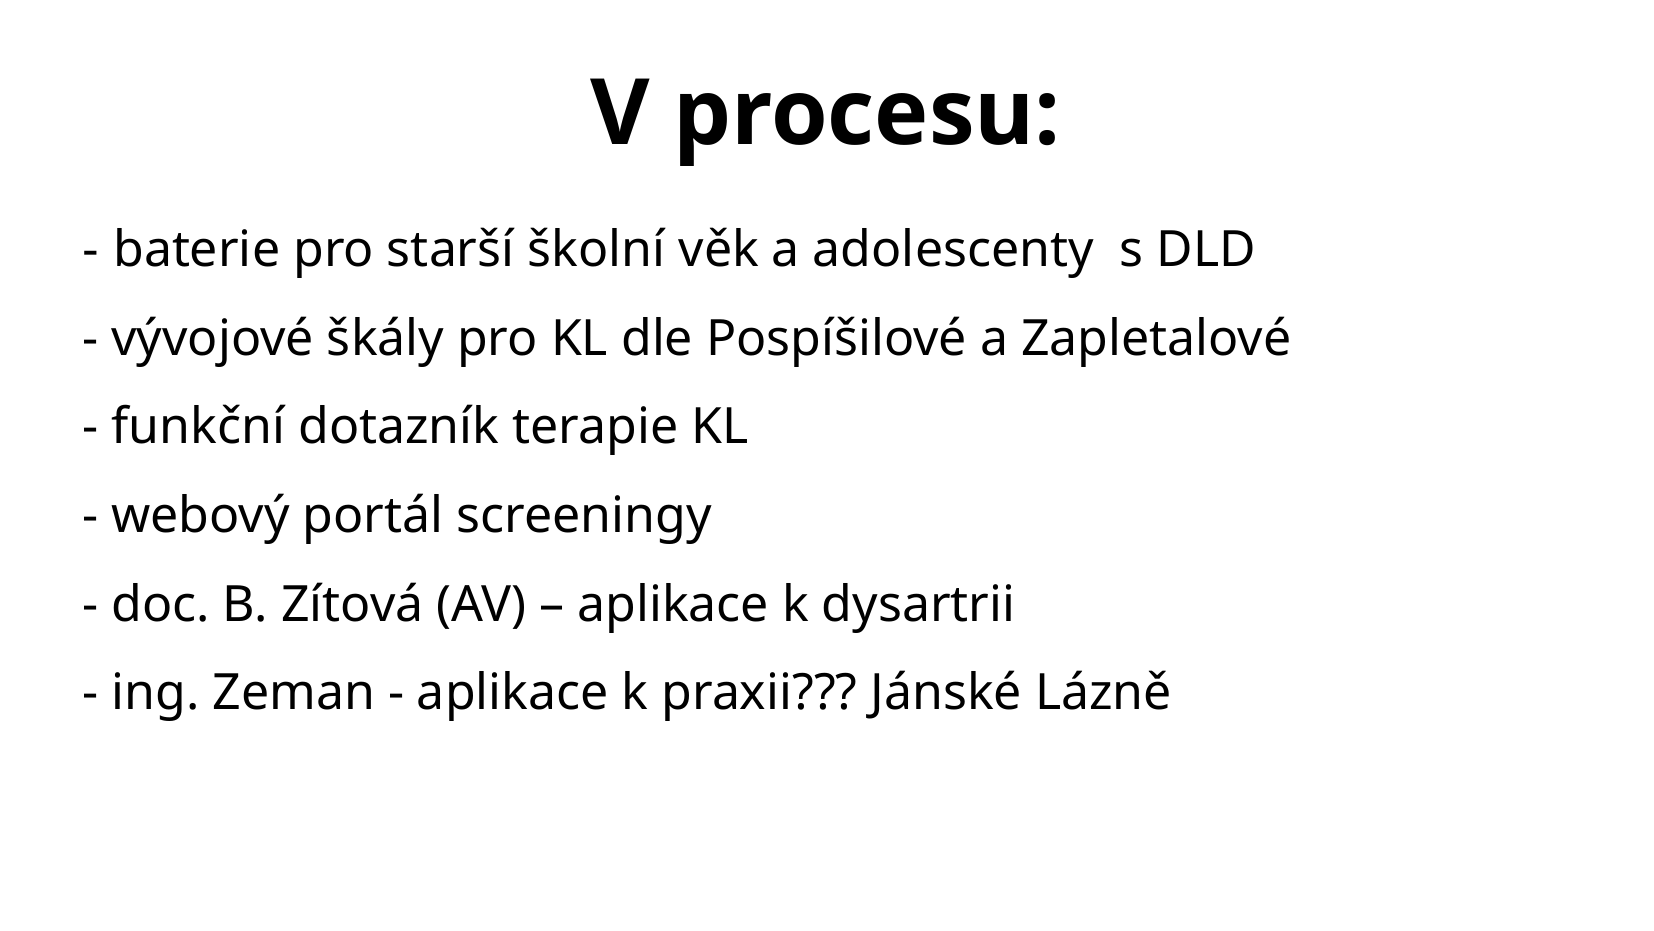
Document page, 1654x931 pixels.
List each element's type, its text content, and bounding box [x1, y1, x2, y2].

list - baterie pro starší školní věk a adolescenty s DLD - vývojové škály pro KL dle Pospíšilové a Zapletalové - funkční dotazník terapie KL - webový portál screeningy - doc. B. Zítová (AV) – aplikace k dysartrii - ing. Zeman - aplikace k praxii??? Jánské Lázně [82, 217, 1569, 830]
title V procesu: [82, 36, 1569, 191]
